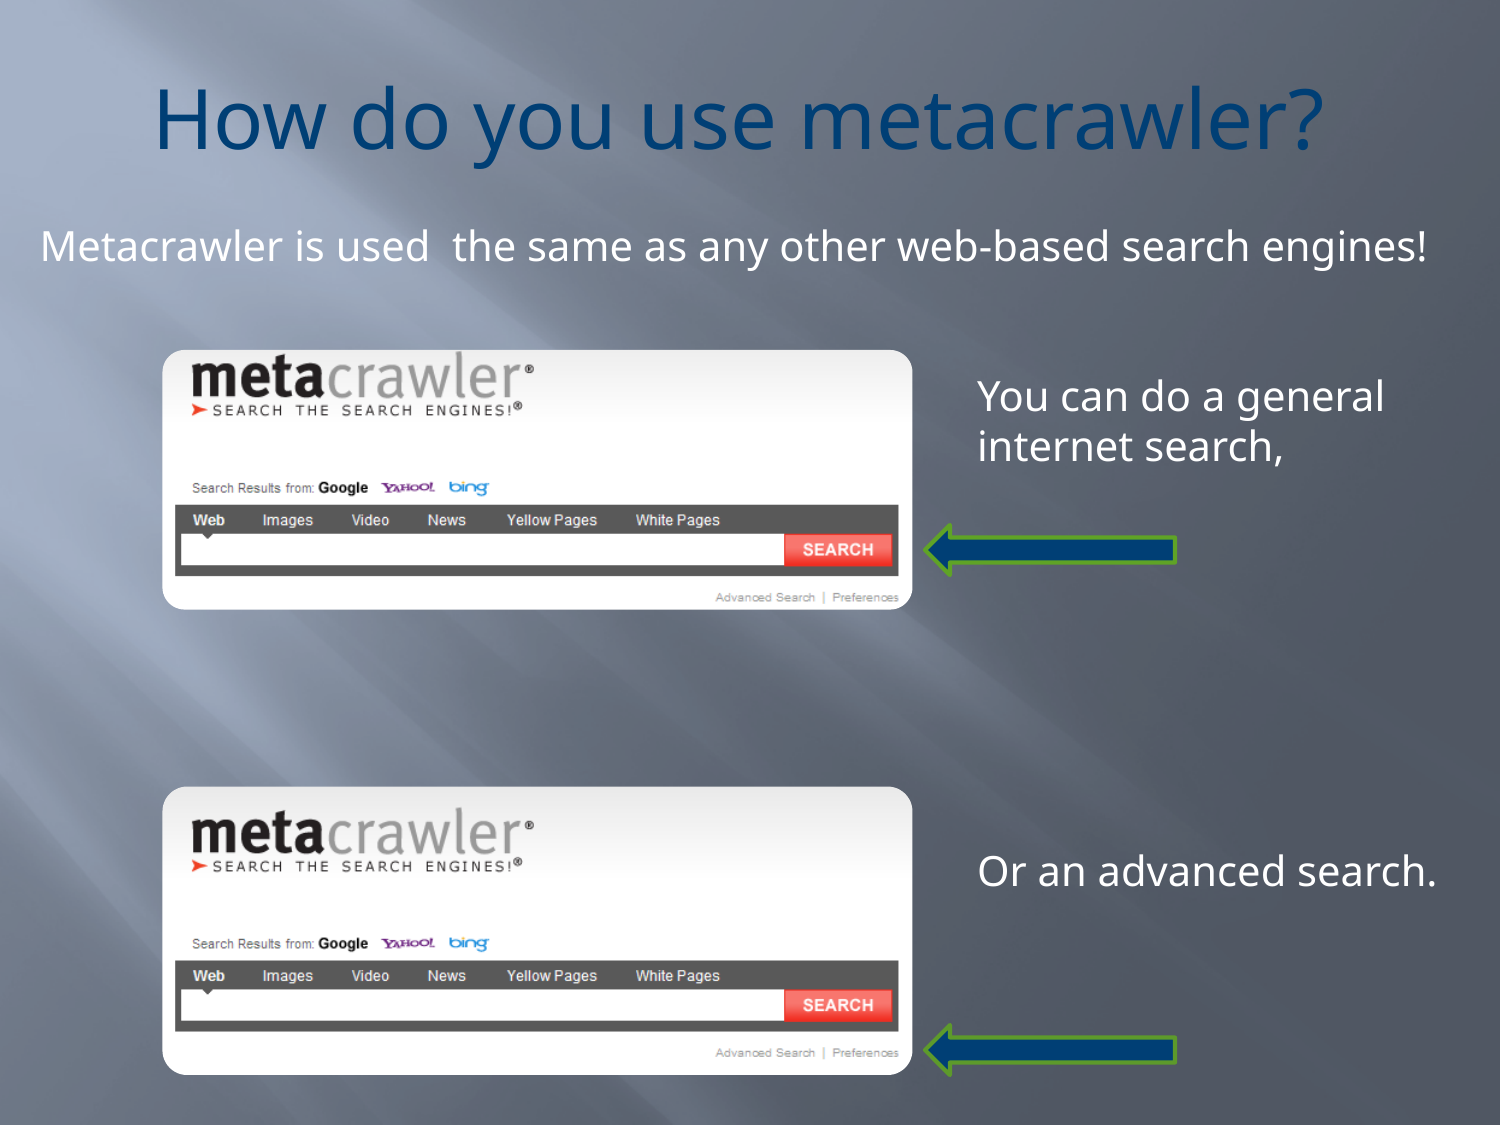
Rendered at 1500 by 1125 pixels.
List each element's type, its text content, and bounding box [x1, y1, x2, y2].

picture [162, 786, 913, 1076]
text_box You can do a general internet search, [962, 362, 1475, 478]
text_box [955, 535, 1178, 565]
text_box [955, 1035, 1178, 1065]
text_box How do you use metacrawler? [137, 58, 1388, 174]
text_box Or an advanced search. [962, 837, 1475, 903]
picture [162, 349, 913, 610]
text_box Metacrawler is used the same as any other web-based search engines! [24, 212, 1463, 278]
